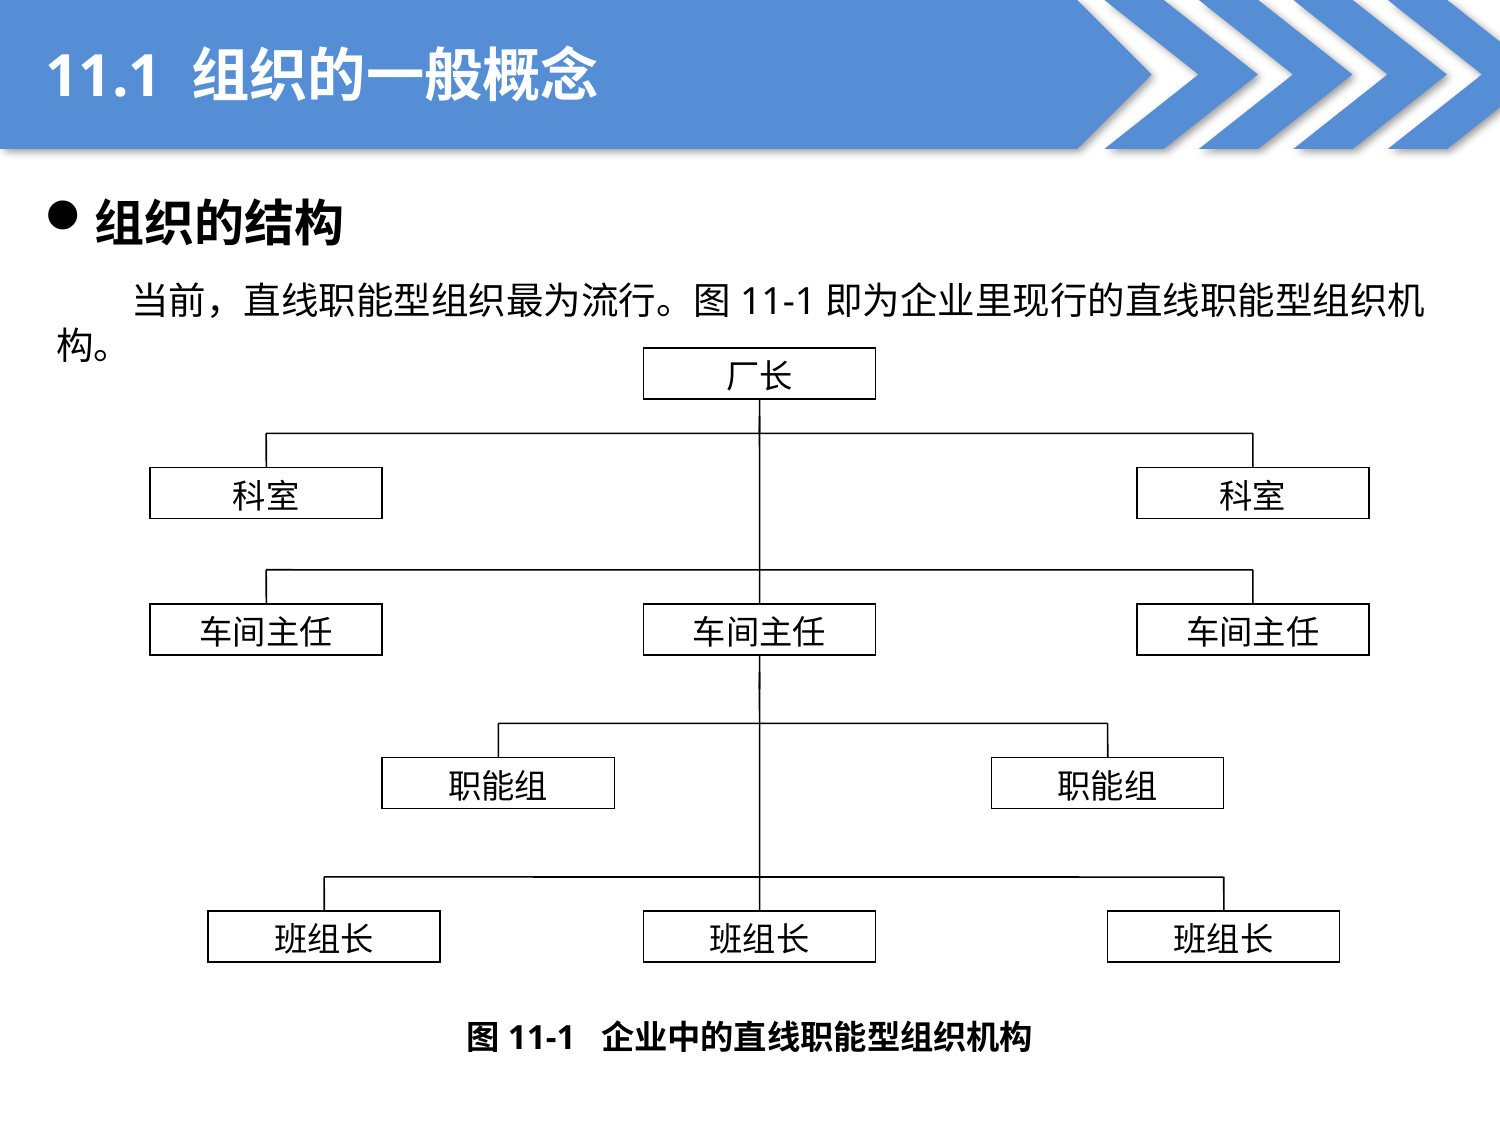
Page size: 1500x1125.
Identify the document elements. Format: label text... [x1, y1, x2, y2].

text_box 11.1 组织的一般概念 [30, 30, 614, 116]
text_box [91, 347, 1428, 963]
text_box 当前，直线职能型组织最为流行。图11-1即为企业里现行的直线职能型组织机构。 [41, 269, 1459, 375]
text_box 组织的结构 [29, 184, 632, 260]
text_box 图11-1 企业中的直线职能型组织机构 [451, 1008, 1048, 1064]
